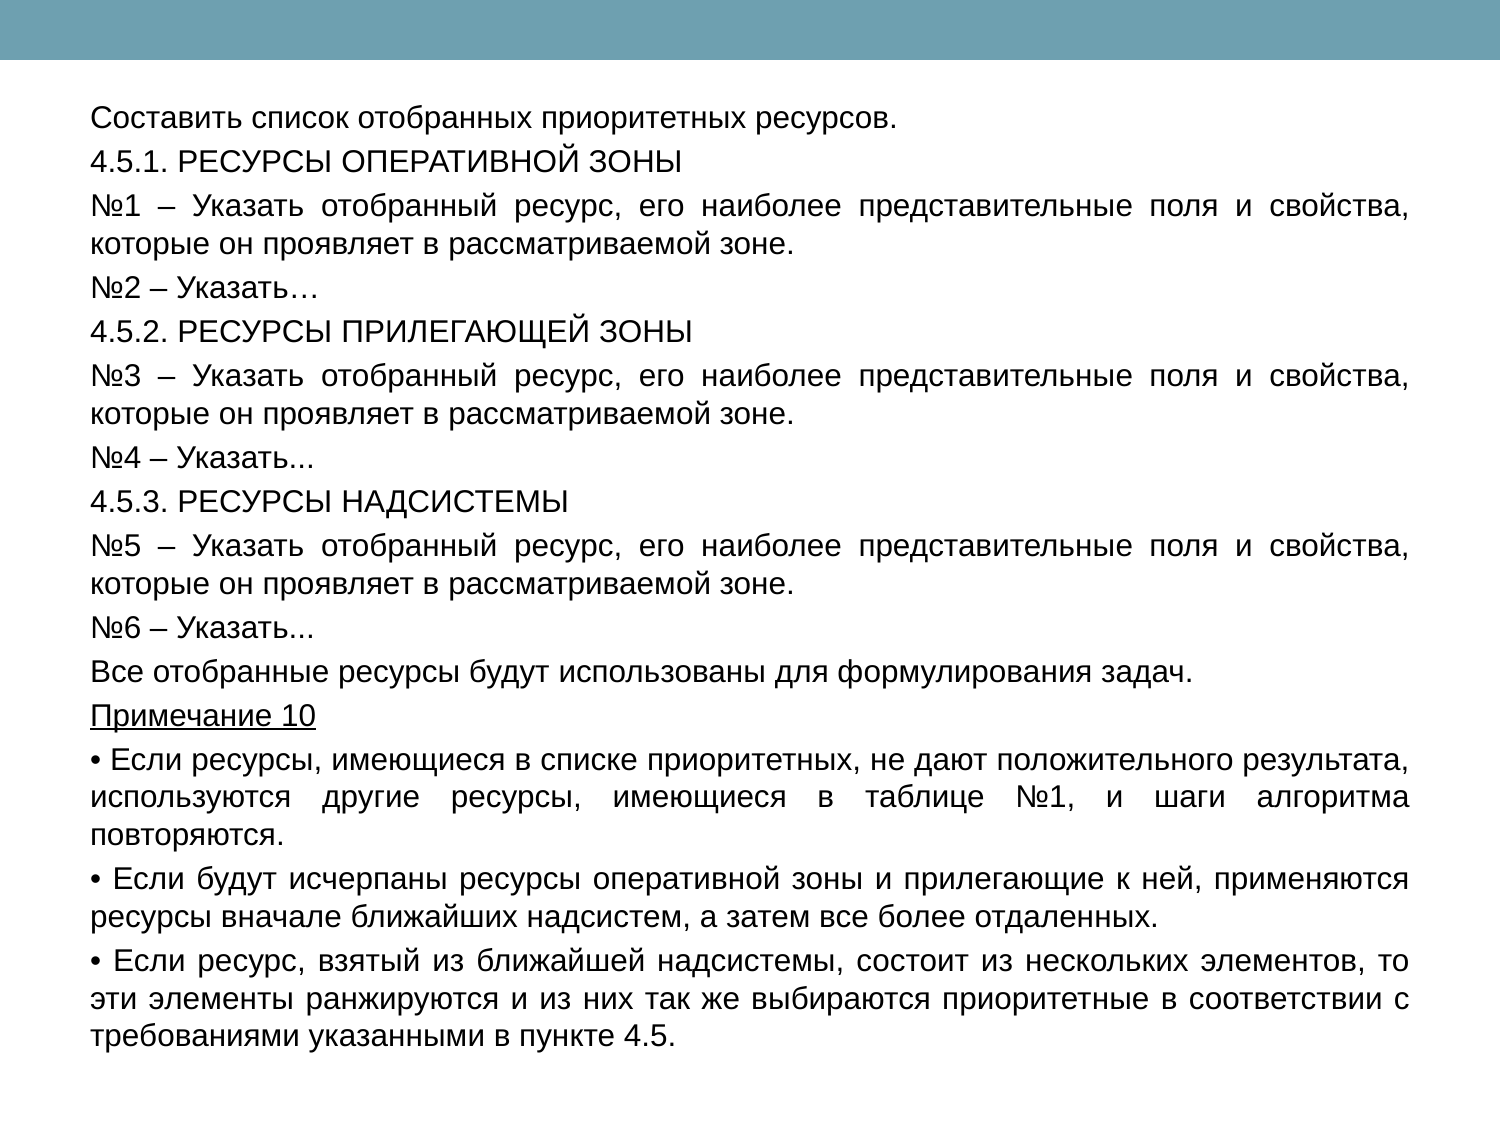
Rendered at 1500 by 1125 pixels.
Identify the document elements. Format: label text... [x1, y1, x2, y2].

list Составить список отобранных приоритетных ресурсов. 4.5.1. РЕСУРСЫ ОПЕРАТИВНОЙ ЗОНЫ №1 – Указать отобранный ресурс, его наиболее представительные поля и свойства, которые он проявляет в рассматриваемой зоне. №2 – Указать… 4.5.2. РЕСУРСЫ ПРИЛЕГАЮЩЕЙ ЗОНЫ №3 – Указать отобранный ресурс, его наиболее представительные поля и свойства, которые он проявляет в рассматриваемой зоне. №4 – Указать... 4.5.3. РЕСУРСЫ НАДСИСТЕМЫ №5 – Указать отобранный ресурс, его наиболее представительные поля и свойства, которые он проявляет в рассматриваемой зоне. №6 – Указать... Все отобранные ресурсы будут использованы для формулирования задач. Примечание 10 • Если ресурсы, имеющиеся в списке приоритетных, не дают положительного результата, используются другие ресурсы, имеющиеся в таблице №1, и шаги алгоритма повторяются. • Если будут исчерпаны ресурсы оперативной зоны и прилегающие к ней, применяются ресурсы вначале ближайших надсистем, а затем все более отдаленных. • Если ресурс, взятый из ближайшей надсистемы, состоит из нескольких элементов, то эти элементы ранжируются и из них так же выбираются приоритетные в соответствии с требованиями указанными в пункте 4.5. [75, 90, 1425, 1063]
